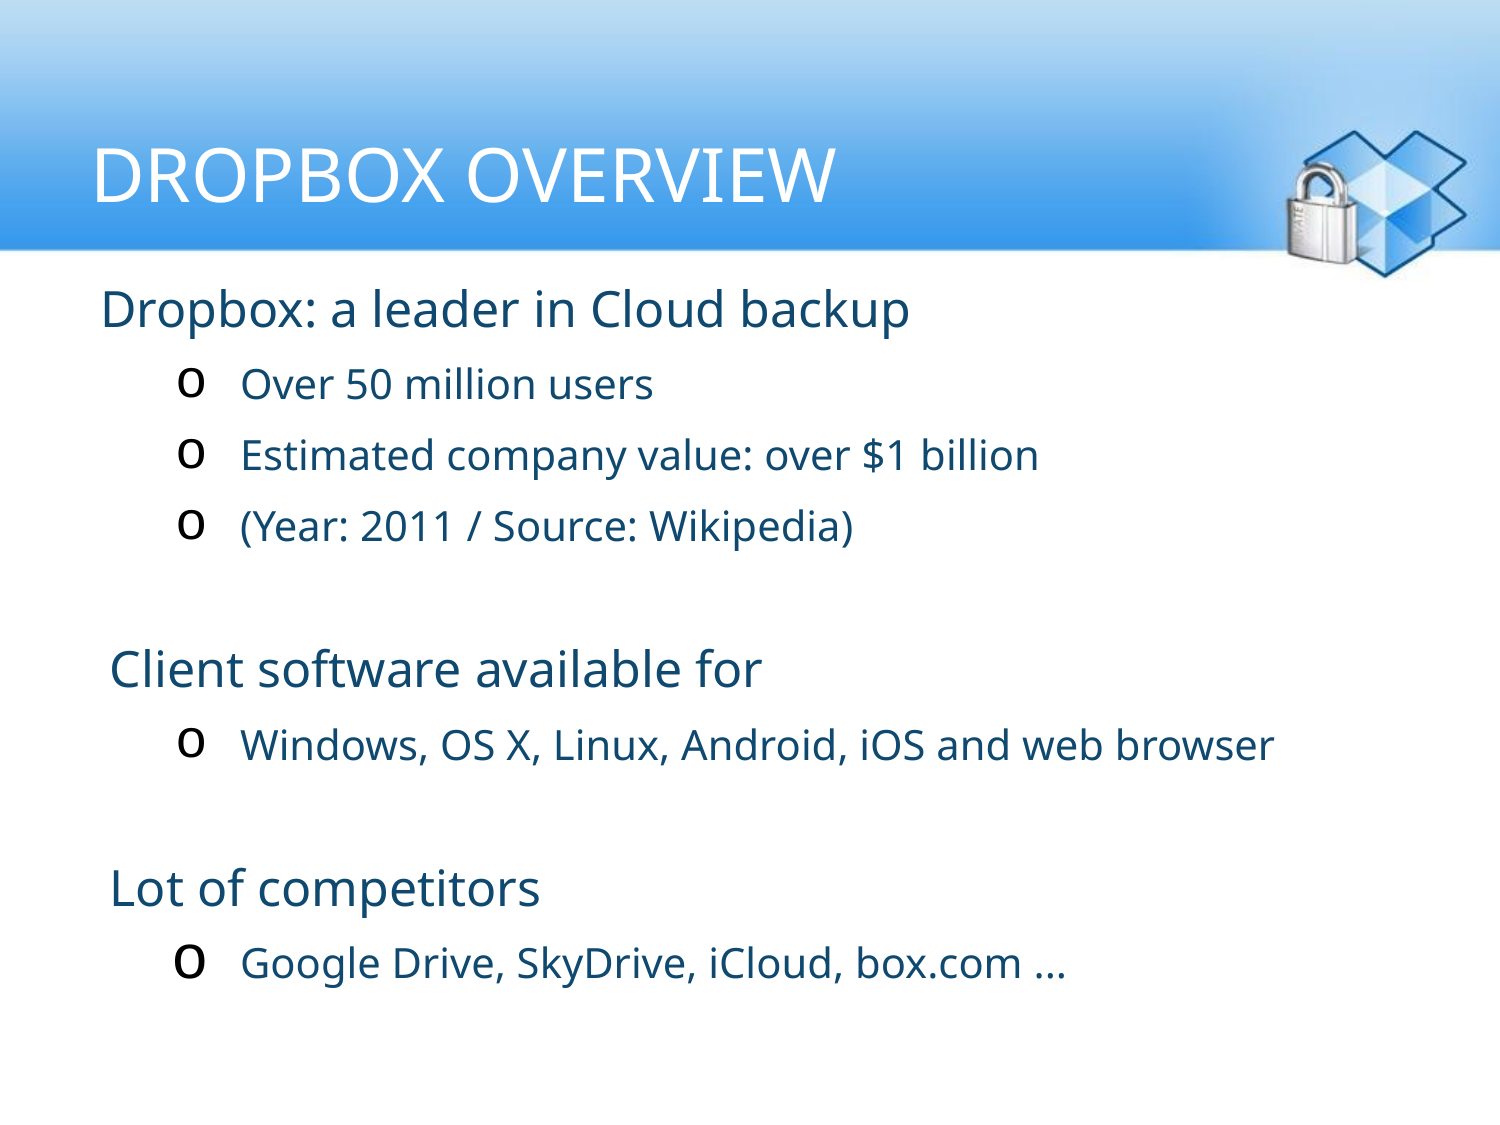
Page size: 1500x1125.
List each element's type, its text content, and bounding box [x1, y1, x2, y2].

list Dropbox: a leader in Cloud backup Over 50 million users Estimated company value: over $1 billion (Year: 2011 / Source: Wikipedia) Client software available for Windows, OS X, Linux, Android, iOS and web browser Lot of competitors Google Drive, SkyDrive, iCloud, box.com ... [75, 262, 1425, 1002]
picture [0, 0, 1500, 1125]
title Dropbox overview [75, 14, 1425, 233]
